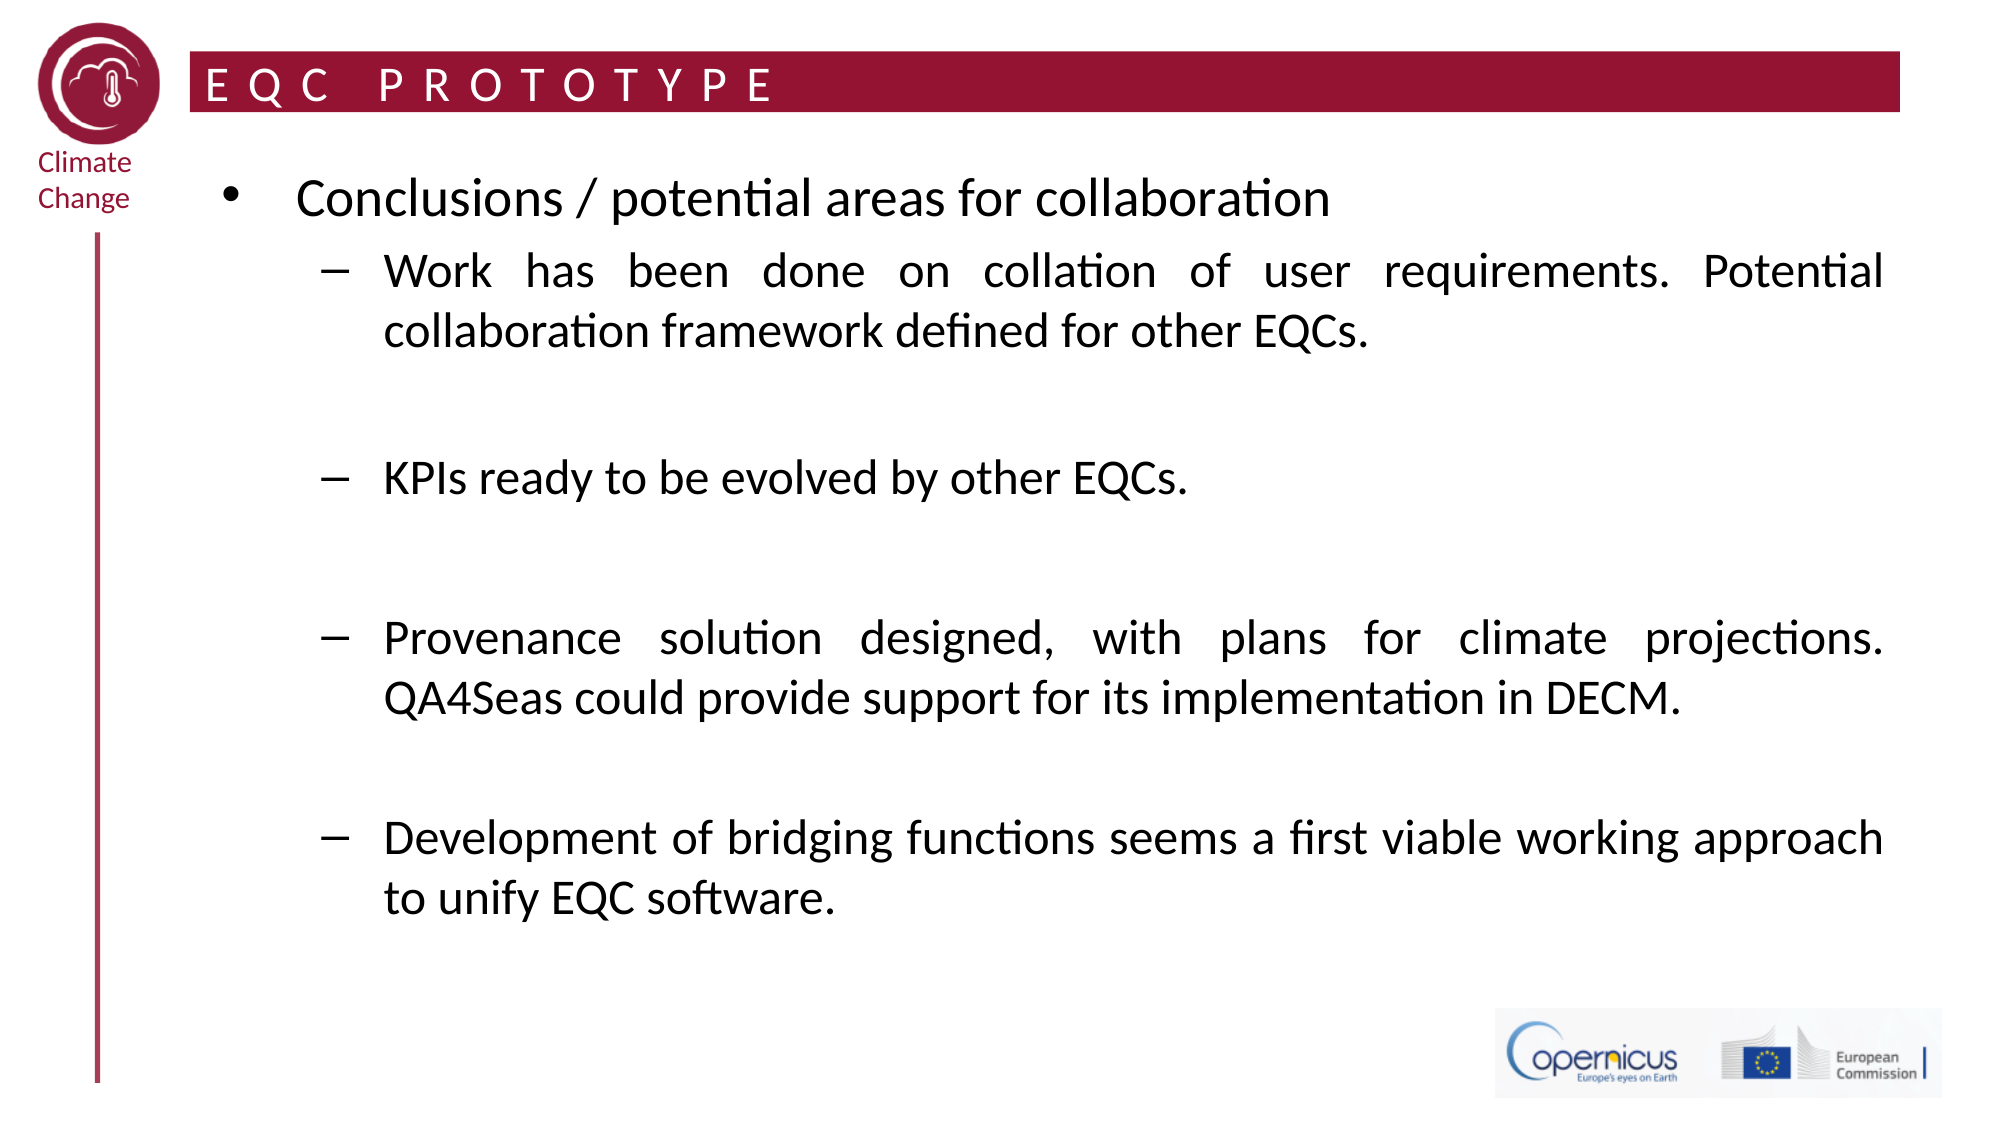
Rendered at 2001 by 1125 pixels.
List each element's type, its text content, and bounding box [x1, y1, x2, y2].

picture [1495, 1008, 1942, 1098]
title EQC PROTOTYPE [189, 51, 1900, 113]
list Conclusions / potential areas for collaboration Work has been done on collation of user requirements. Potential collaboration framework defined for other EQCs. KPIs ready to be evolved by other EQCs. Provenance solution designed, with plans for climate projections. QA4Seas could provide support for its implementation in DECM. Development of bridging functions seems a first viable working approach to unify EQC software. [206, 153, 1900, 1088]
picture [25, 4, 171, 155]
